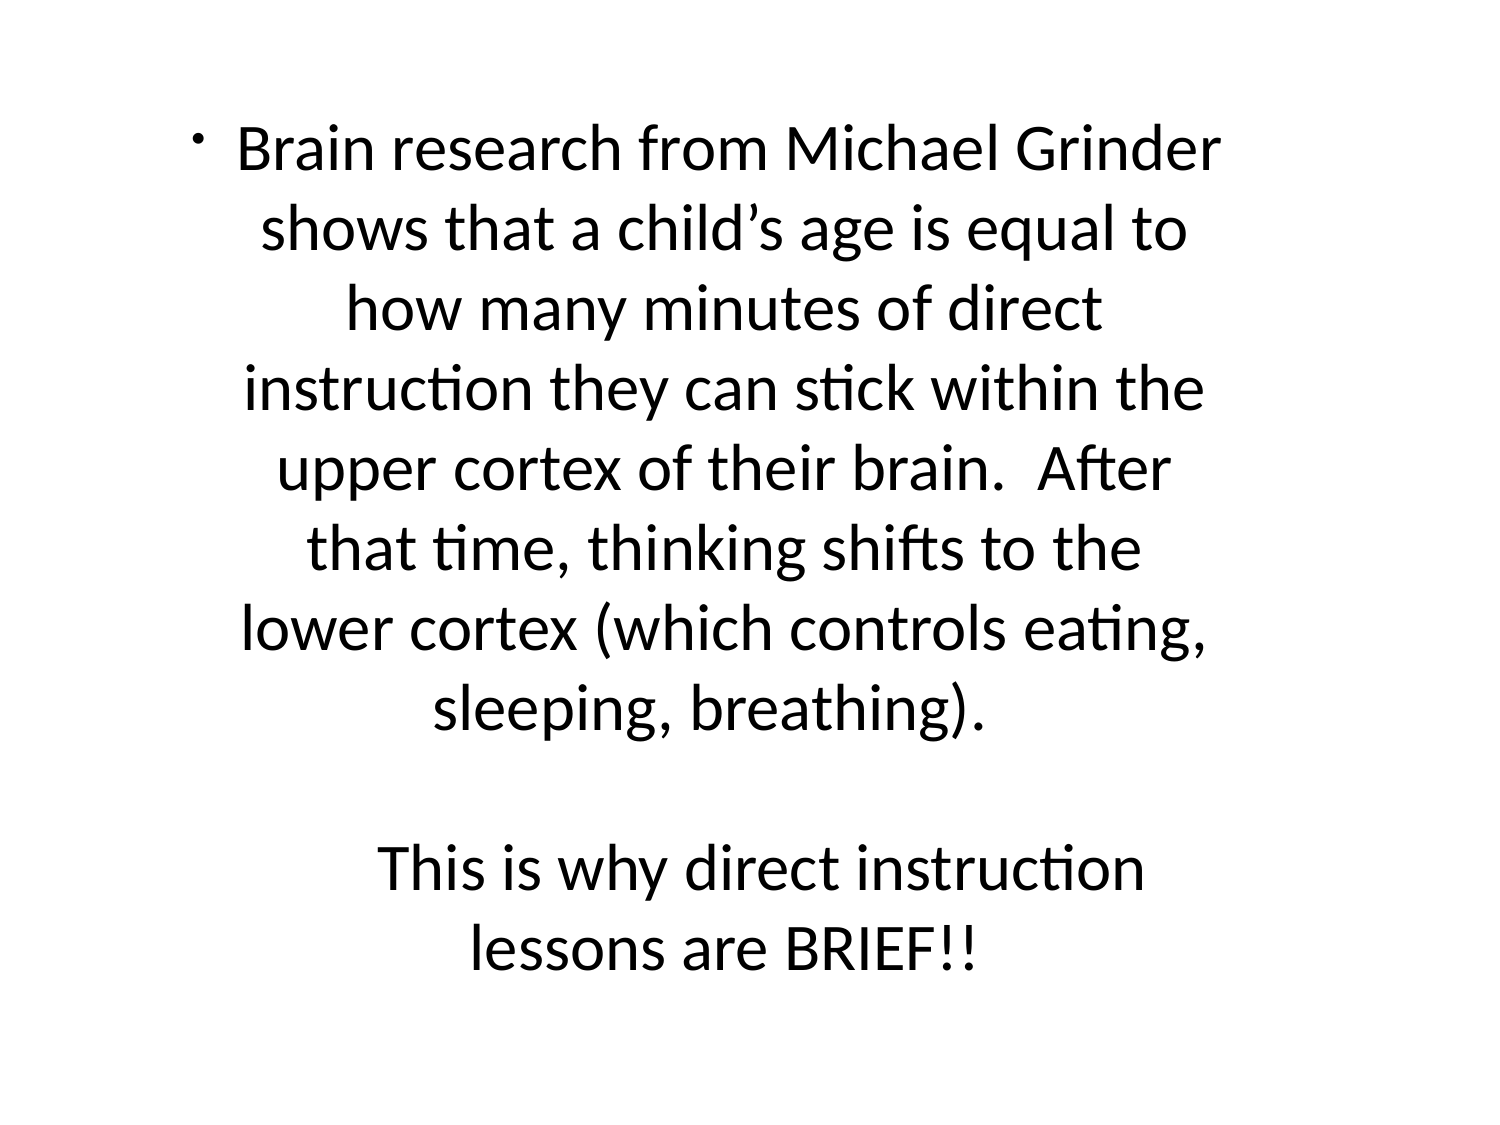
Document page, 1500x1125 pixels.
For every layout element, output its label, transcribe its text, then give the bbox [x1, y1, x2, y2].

title Brain research from Michael Grinder shows that a child’s age is equal to how many minutes of direct instruction they can stick within the upper cortex of their brain. After that time, thinking shifts to the lower cortex (which controls eating, sleeping, breathing). This is why direct instruction lessons are BRIEF!! [174, 62, 1240, 1026]
